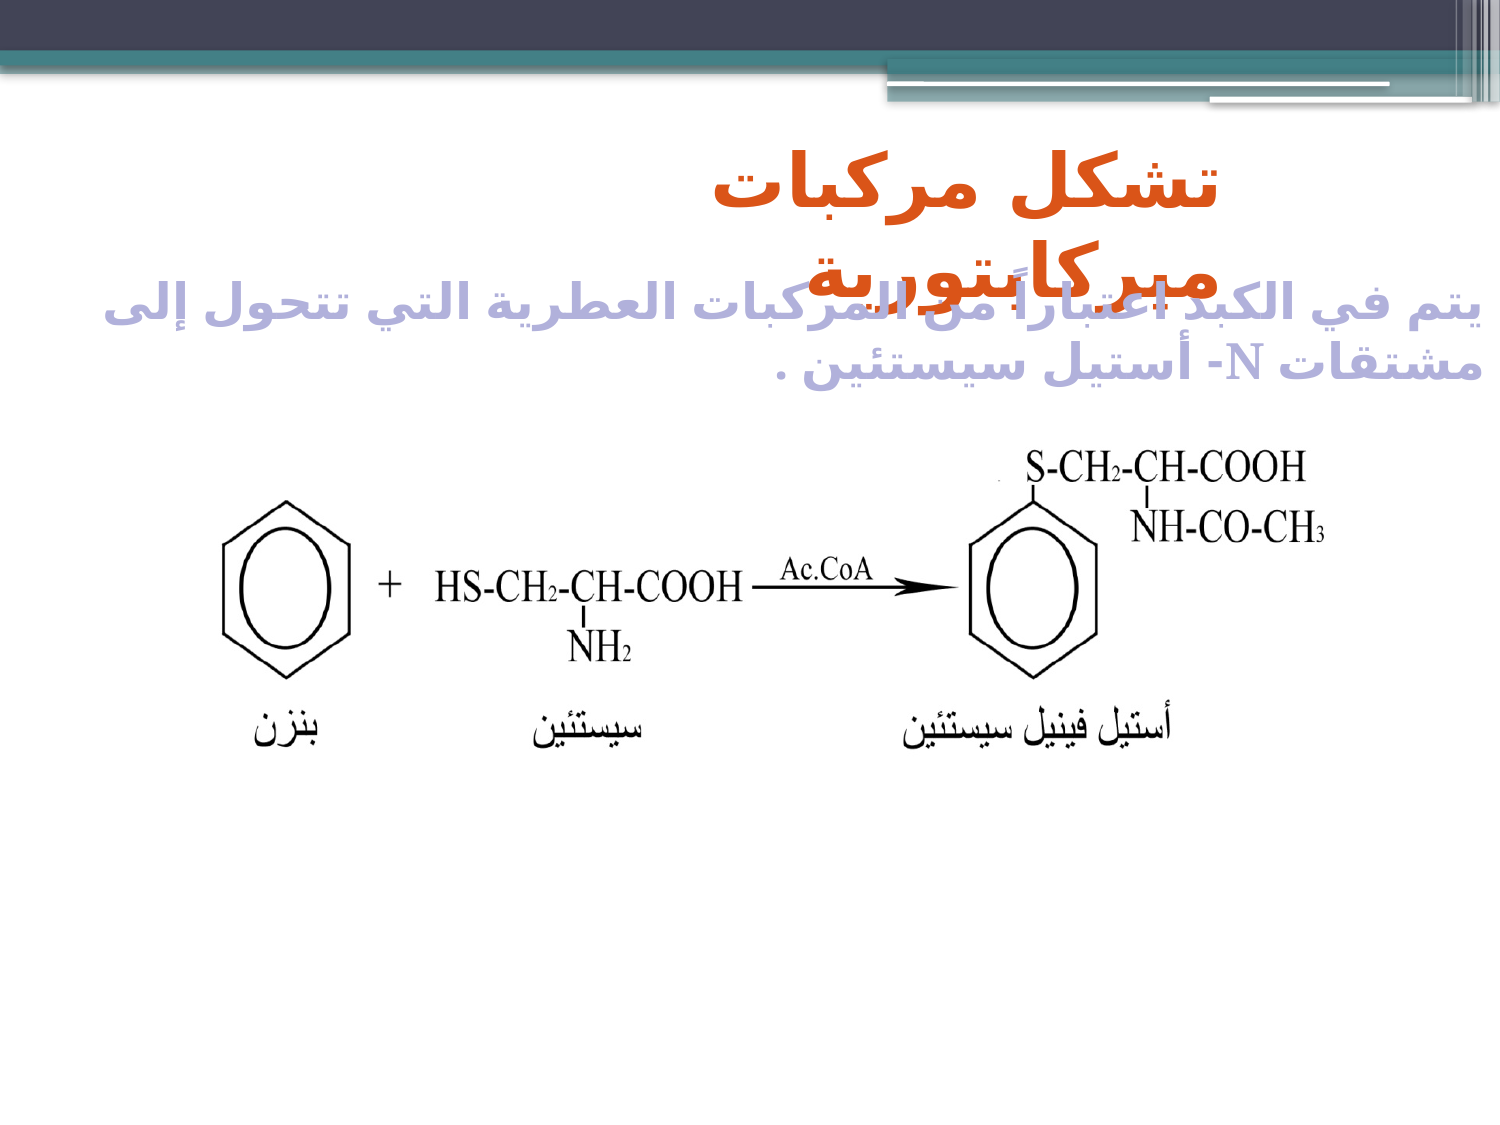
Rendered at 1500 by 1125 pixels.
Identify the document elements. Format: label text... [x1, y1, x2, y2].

text_box يتم في الكبد اعتباراً من المركبات العطرية التي تتحول إلى مشتقات N- أستيل سيستئين . [0, 262, 1500, 458]
picture [212, 424, 1326, 763]
text_box تشكل مركبات ميركابتورية [649, 124, 1238, 262]
